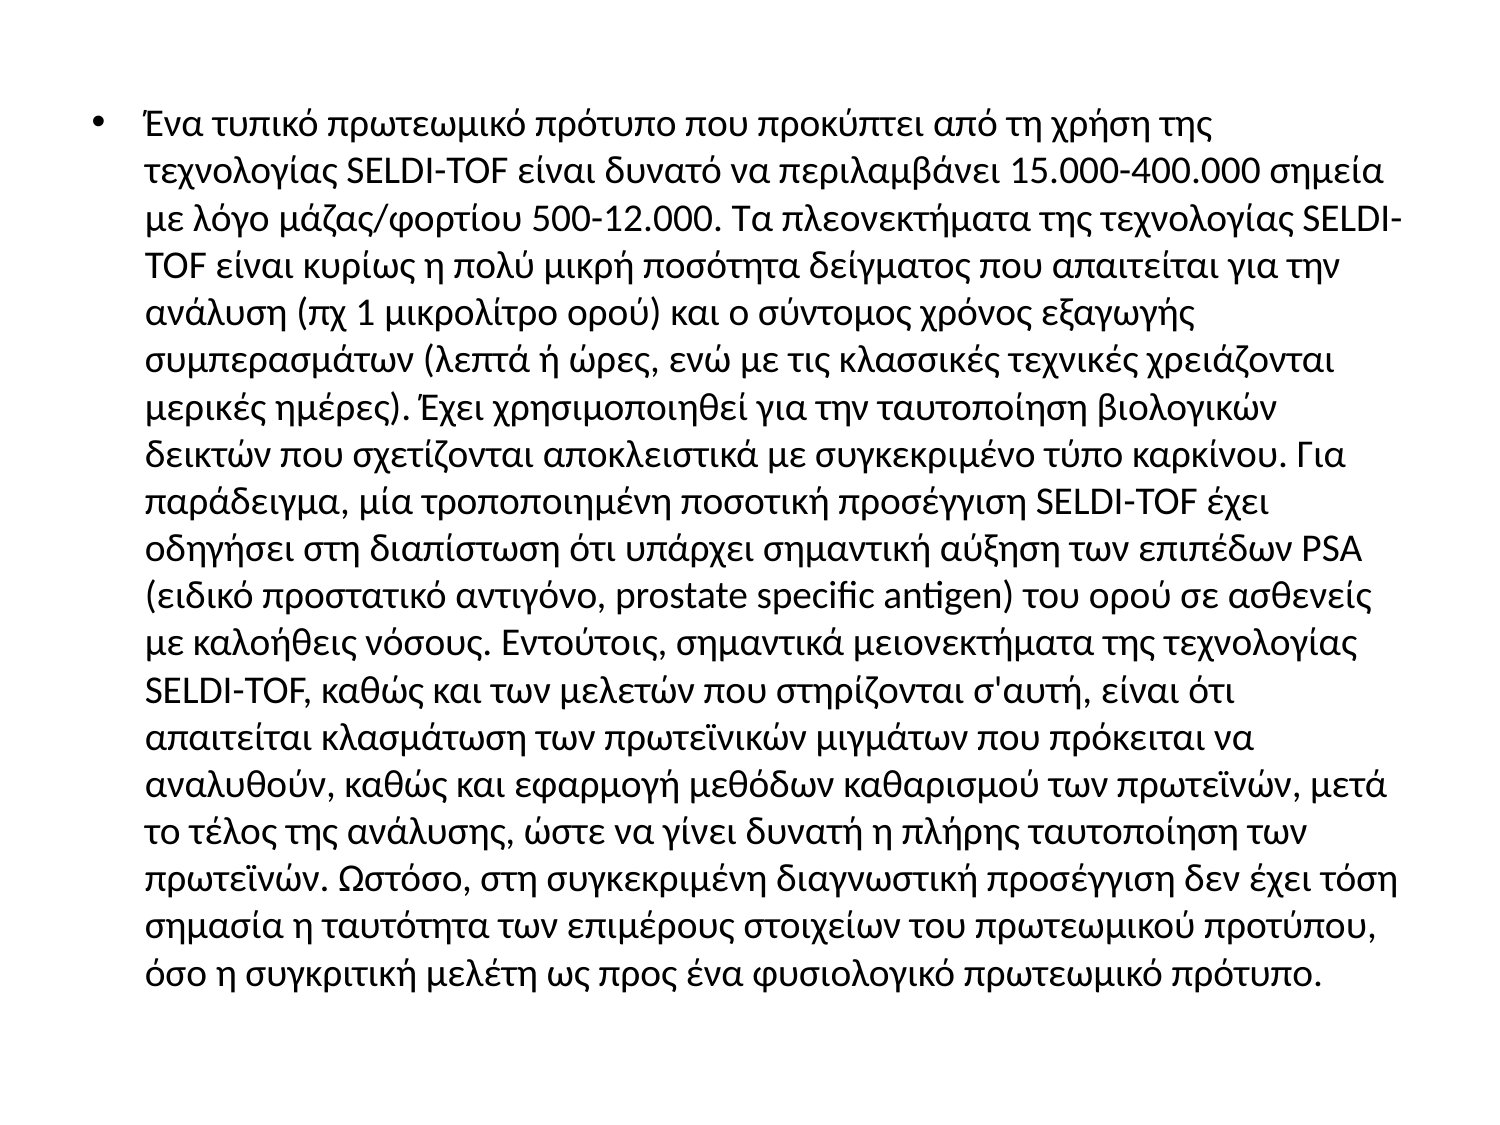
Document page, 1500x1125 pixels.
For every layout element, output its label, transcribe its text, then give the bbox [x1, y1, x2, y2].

list Ένα τυπικό πρωτεωμικό πρότυπο που προκύπτει από τη χρήση της τεχνολογίας SELDI-TOF είναι δυνατό να περιλαμβάνει 15.000-400.000 σημεία με λόγο μάζας/φορτίου 500-12.000. Τα πλεονεκτήματα της τεχνολογίας SELDI-TOF είναι κυρίως η πολύ μικρή ποσότητα δείγματος που απαιτείται για την ανάλυση (πχ 1 μικρολίτρο ορού) και ο σύντομος χρόνος εξαγωγής συμπερασμάτων (λεπτά ή ώρες, ενώ με τις κλασσικές τεχνικές χρειάζονται μερικές ημέρες). Έχει χρησιμοποιηθεί για την ταυτοποίηση βιολογικών δεικτών που σχετίζονται αποκλειστικά με συγκεκριμένο τύπο καρκίνου. Για παράδειγμα, μία τροποποιημένη ποσοτική προσέγγιση SELDI-TOF έχει οδηγήσει στη διαπίστωση ότι υπάρχει σημαντική αύξηση των επιπέδων PSA (ειδικό προστατικό αντιγόνο, prostate specific antigen) του ορού σε ασθενείς με καλοήθεις νόσους. Εντούτοις, σημαντικά μειονεκτήματα της τεχνολογίας SELDI-TOF, καθώς και των μελετών που στηρίζονται σ'αυτή, είναι ότι απαιτείται κλασμάτωση των πρωτεϊνικών μιγμάτων που πρόκειται να αναλυθούν, καθώς και εφαρμογή μεθόδων καθαρισμού των πρωτεϊνών, μετά το τέλος της ανάλυσης, ώστε να γίνει δυνατή η πλήρης ταυτοποίηση των πρωτεϊνών. Ωστόσο, στη συγκεκριμένη διαγνωστική προσέγγιση δεν έχει τόση σημασία η ταυτότητα των επιμέρους στοιχείων του πρωτεωμικού προτύπου, όσο η συγκριτική μελέτη ως προς ένα φυσιολογικό πρωτεωμικό πρότυπο. [76, 90, 1427, 1053]
